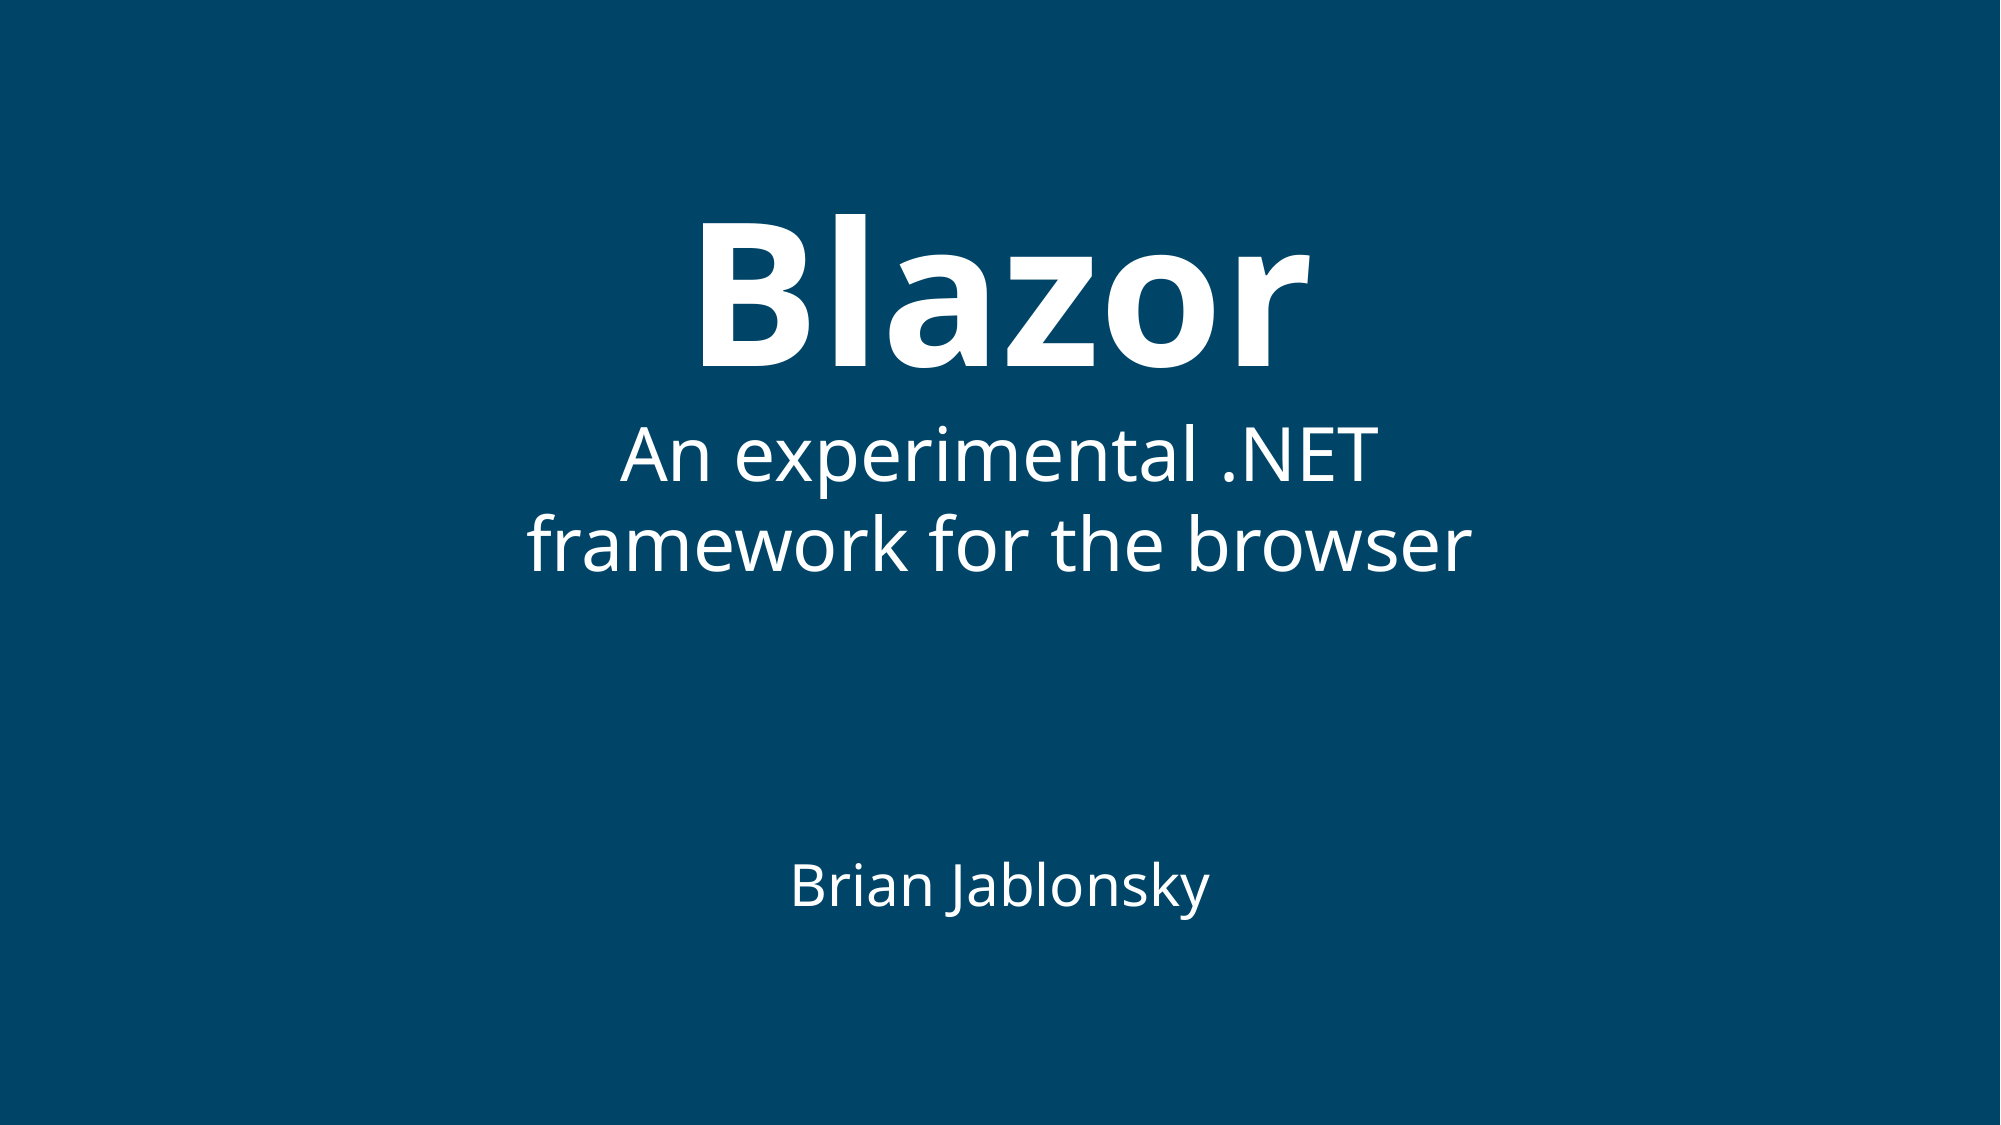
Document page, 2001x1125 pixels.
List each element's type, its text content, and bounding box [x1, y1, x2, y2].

text_box Brian Jablonsky [775, 840, 1225, 926]
text_box Blazor An experimental .NET framework for the browser [507, 158, 1493, 594]
